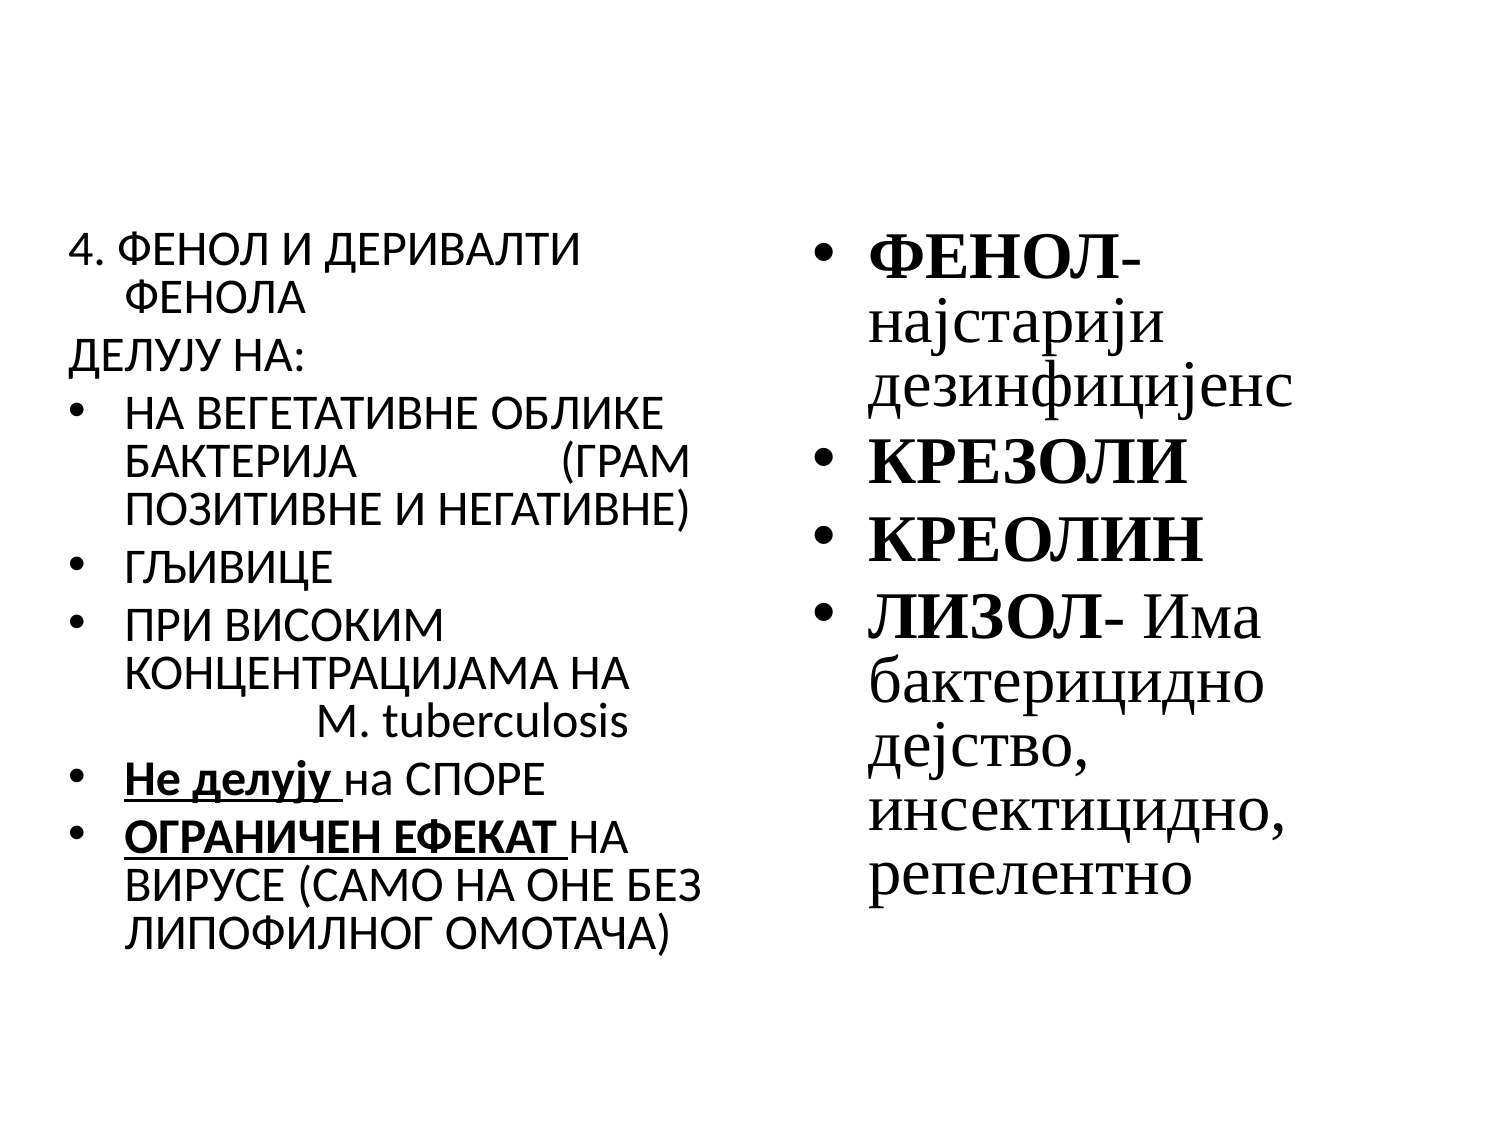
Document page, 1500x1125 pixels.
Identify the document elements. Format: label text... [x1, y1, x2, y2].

list 4. ФЕНОЛ И ДЕРИВАЛТИ ФЕНОЛА ДЕЛУЈУ НА: НА ВЕГЕТАТИВНЕ ОБЛИКЕ БАКТЕРИЈА (ГРАМ ПОЗИТИВНЕ И НЕГАТИВНЕ) ГЉИВИЦЕ ПРИ ВИСОКИМ КОНЦЕНТРАЦИЈАМА НА M. tuberculosis Не делују на СПОРЕ ОГРАНИЧЕН ЕФЕКАТ НА ВИРУСЕ (САМО НА ОНЕ БЕЗ ЛИПОФИЛНОГ ОМОТАЧА) [53, 220, 774, 1118]
list ФЕНОЛ- најстарији дезинфицијенс КРЕЗОЛИ КРЕОЛИН ЛИЗОЛ- Има бактерицидно дејство, инсектицидно, репелентно [797, 220, 1425, 1118]
